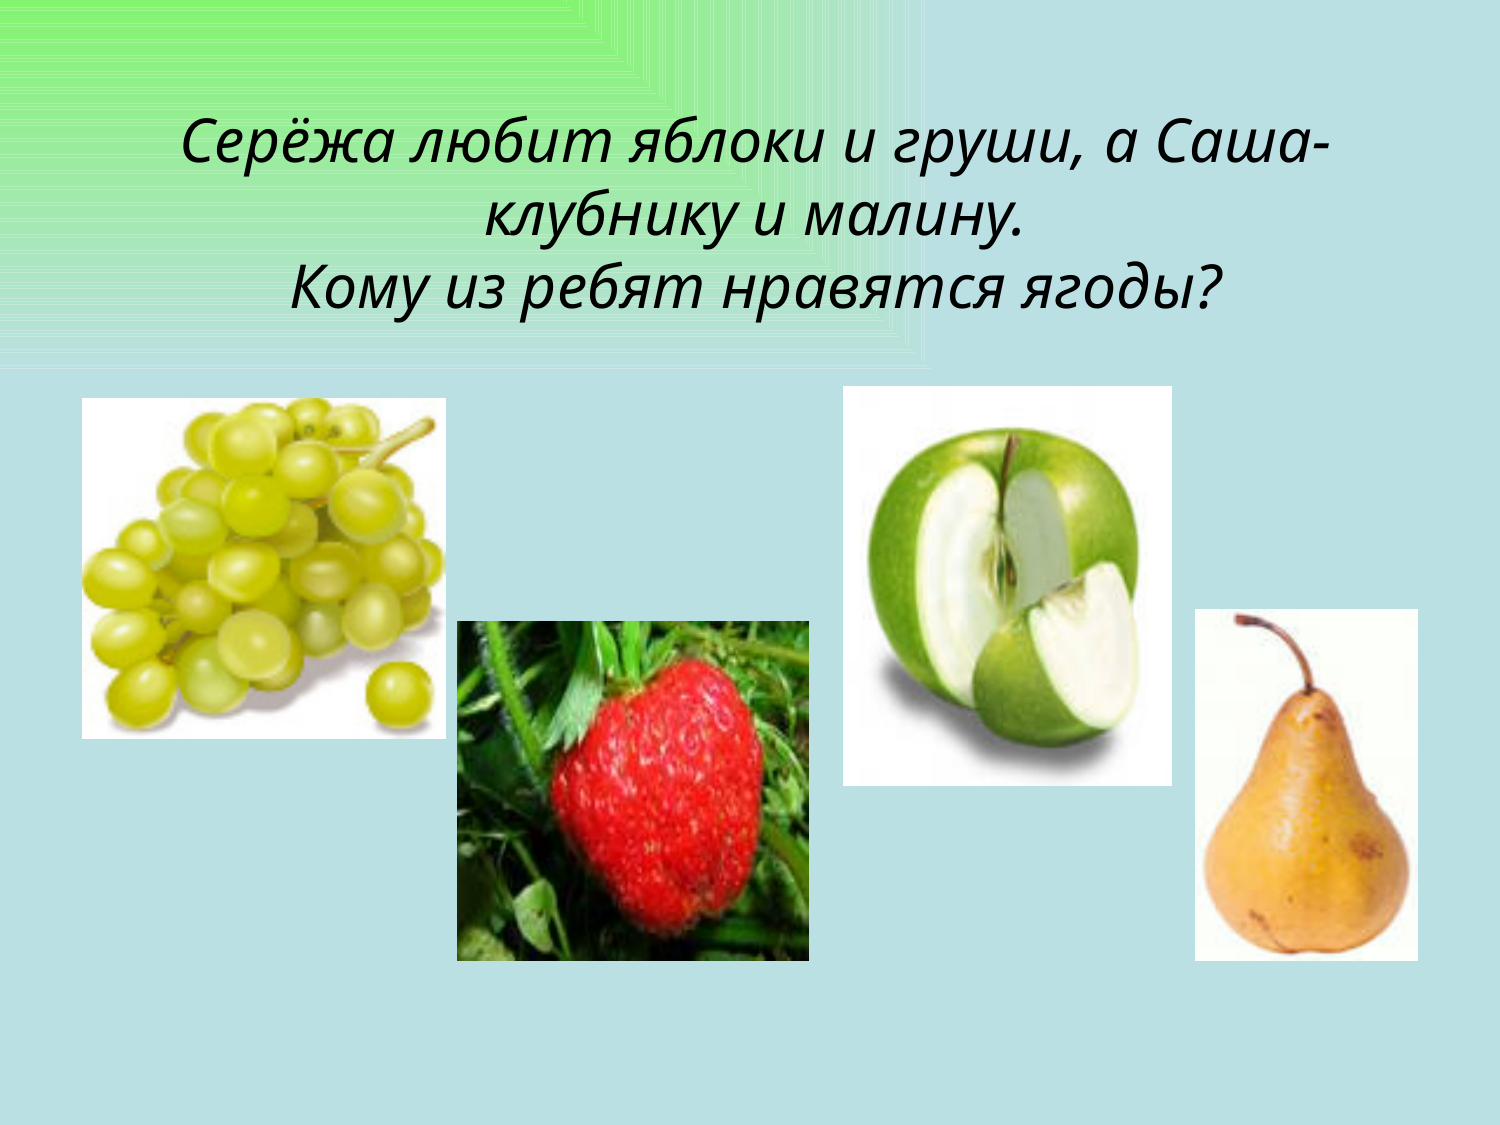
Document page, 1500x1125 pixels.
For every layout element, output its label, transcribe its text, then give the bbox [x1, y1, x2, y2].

title Серёжа любит яблоки и груши, а Саша- клубнику и малину. Кому из ребят нравятся ягоды? [81, 93, 1430, 329]
picture [843, 386, 1173, 786]
picture [1195, 609, 1419, 962]
picture [456, 620, 809, 962]
picture [81, 398, 446, 739]
